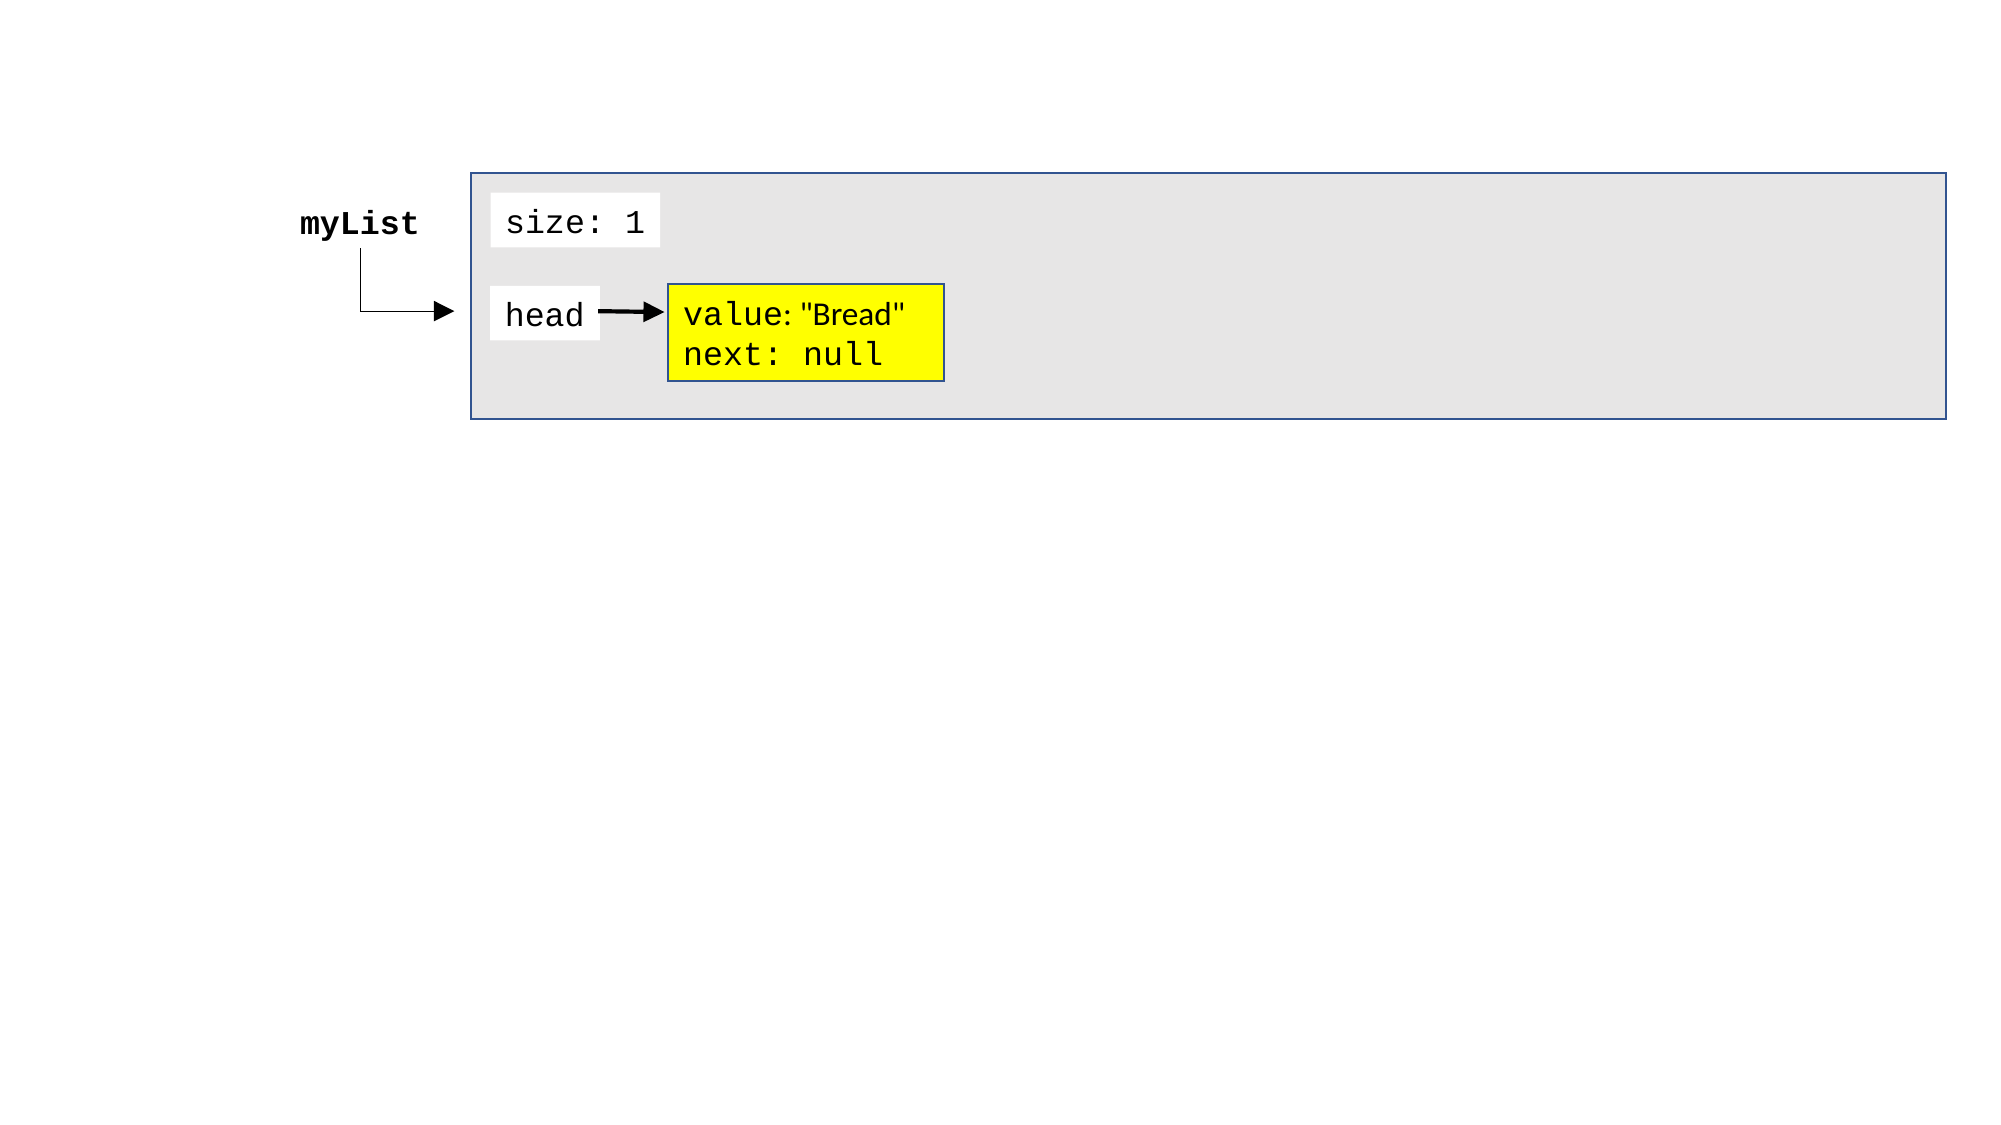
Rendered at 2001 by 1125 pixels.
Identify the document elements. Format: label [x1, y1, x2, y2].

text_box [284, 172, 1946, 420]
text_box [376, 232, 439, 328]
